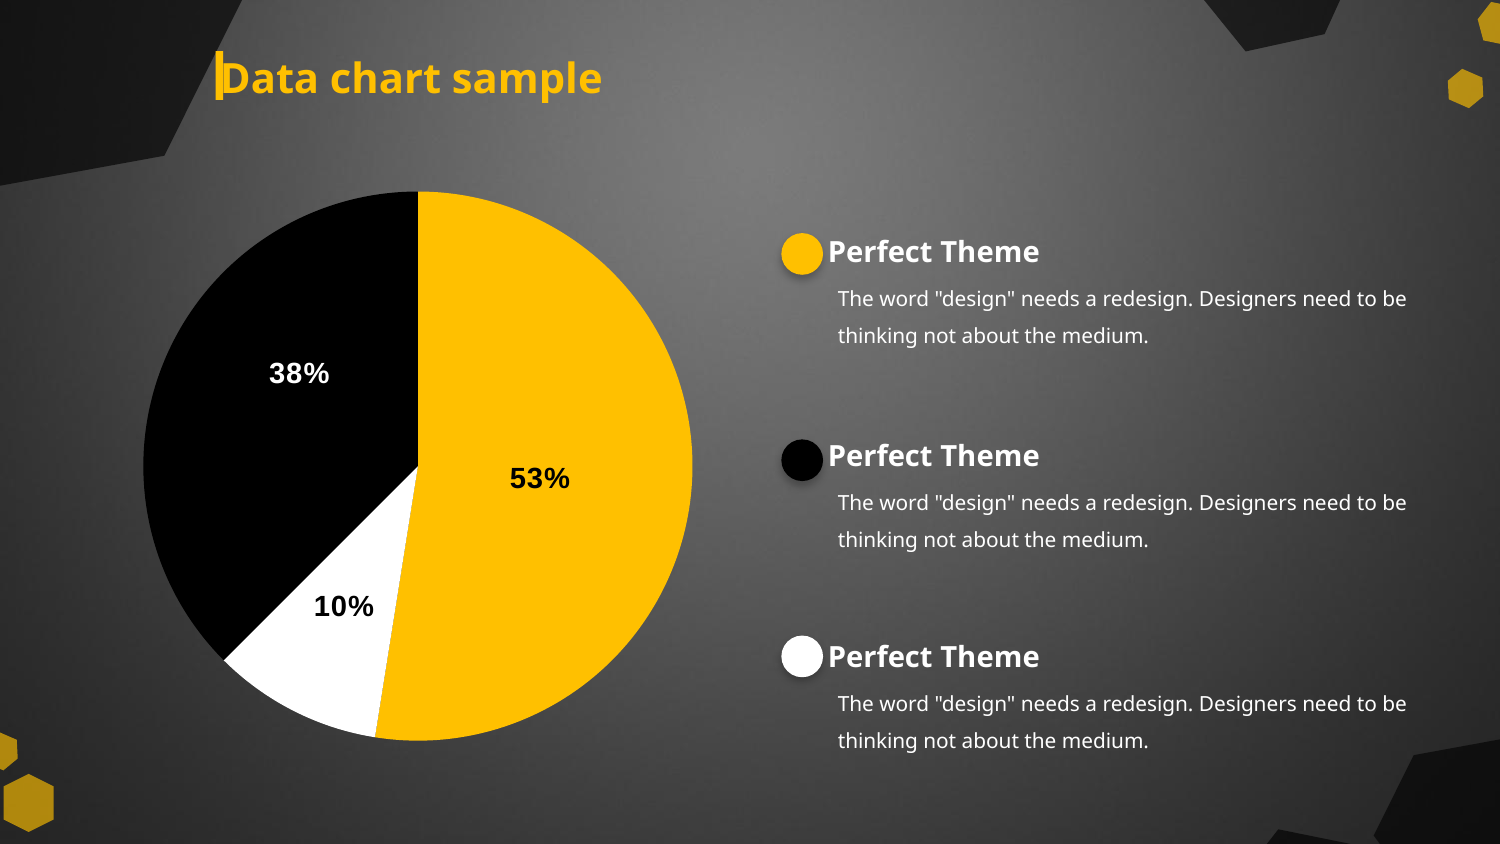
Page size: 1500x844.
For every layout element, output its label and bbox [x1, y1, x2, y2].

text_box [0, 0, 1500, 844]
chart [0, 111, 929, 792]
